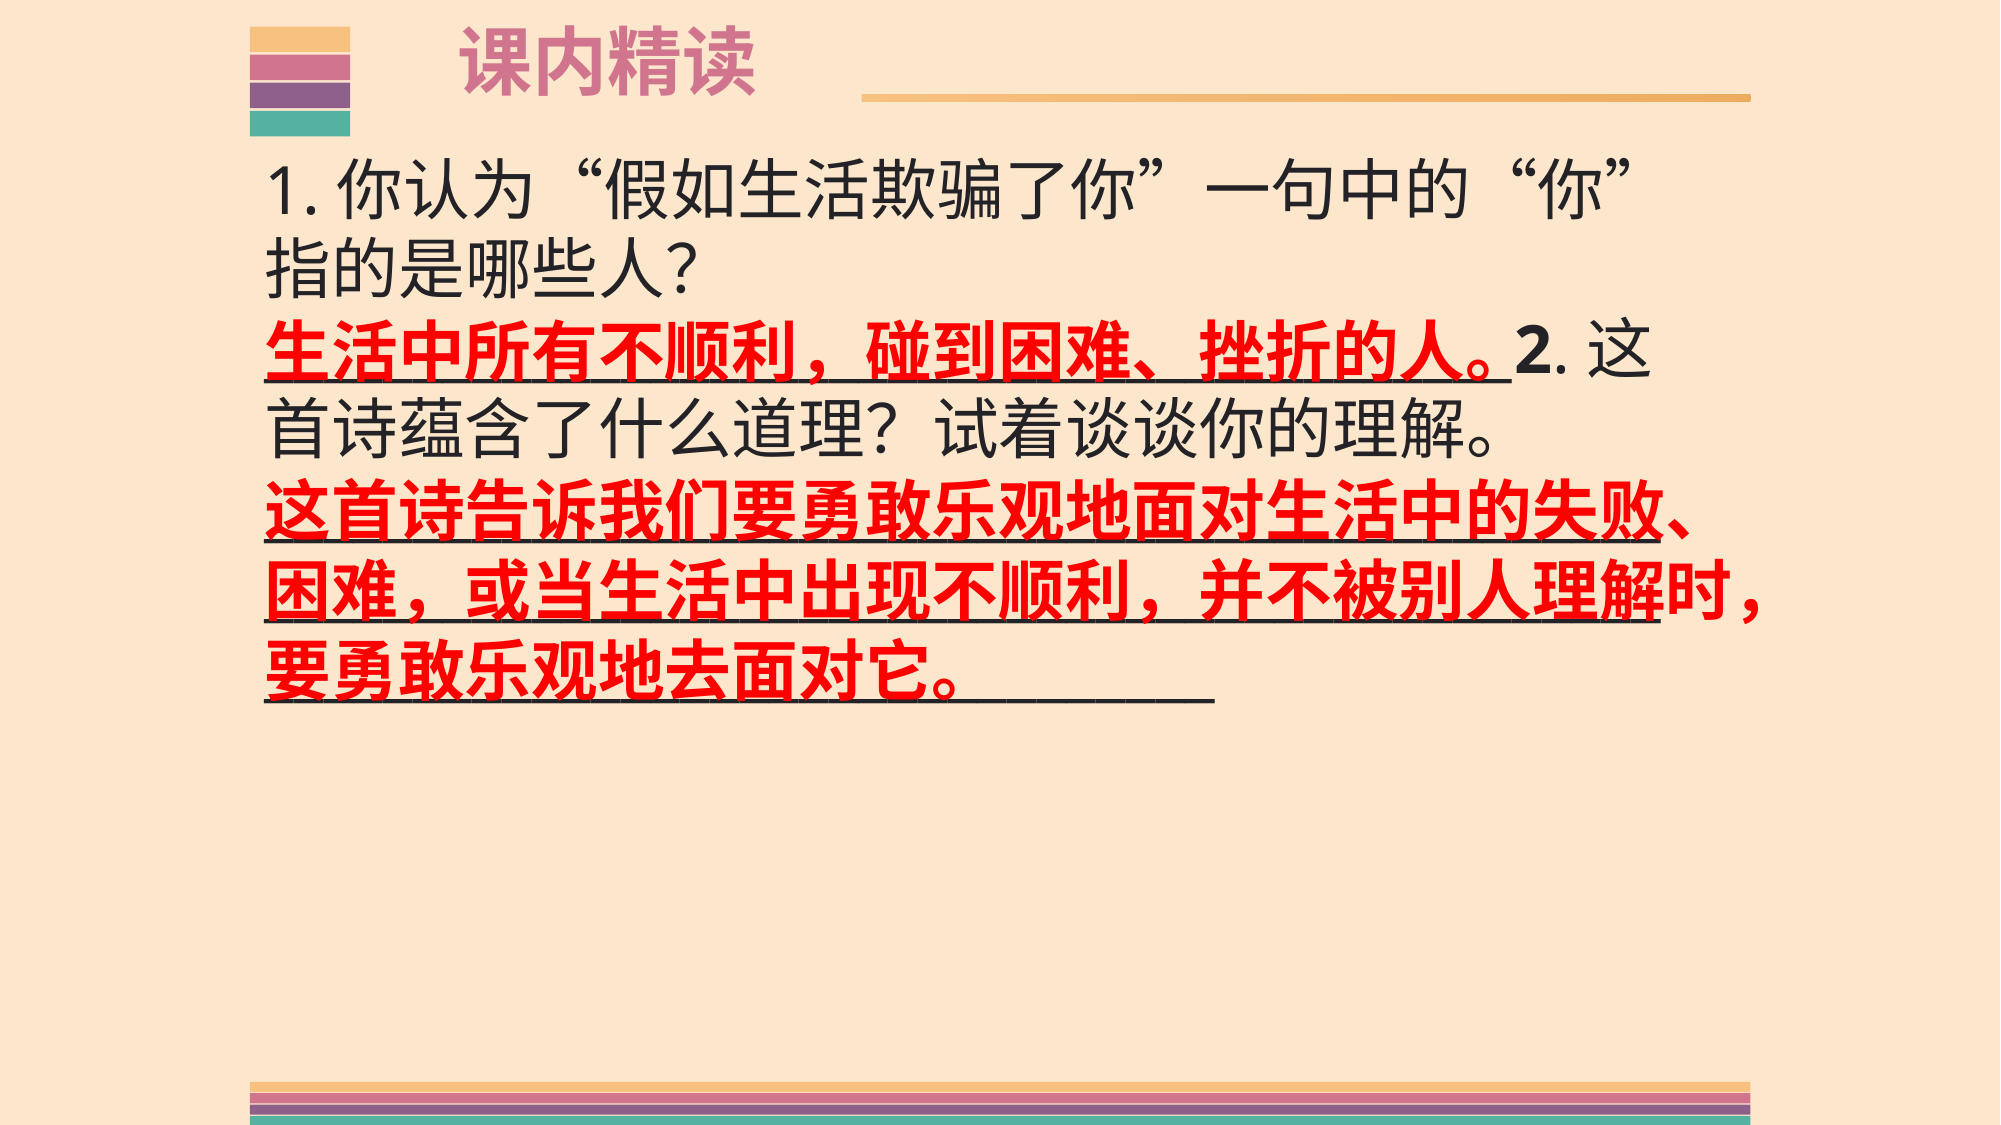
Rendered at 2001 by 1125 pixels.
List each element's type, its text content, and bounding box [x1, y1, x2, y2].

text_box 1.你认为“假如生活欺骗了你”一句中的“你”指的是哪些人？ __________________________________________2.这首诗蕴含了什么道理？试着谈谈你的理解。 ______________________________________________________________________________________________________________________________ [249, 397, 1689, 461]
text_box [249, 26, 351, 137]
text_box 这首诗告诉我们要勇敢乐观地面对生活中的失败、困难，或当生活中出现不顺利，并不被别人理解时，要勇敢乐观地去面对它。 [249, 461, 1750, 716]
text_box 生活中所有不顺利，碰到困难、挫折的人。 [249, 302, 1750, 397]
text_box 1.你认为“假如生活欺骗了你”一句中的“你”指的是哪些人？ __________________________________________2.这首诗蕴含了什么道理？试着谈谈你的理解。 ______________________________________________________________________________________________________________________________ [249, 140, 1689, 302]
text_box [249, 1081, 1751, 1125]
text_box [861, 94, 1751, 103]
text_box 课内精读 [345, 7, 870, 112]
